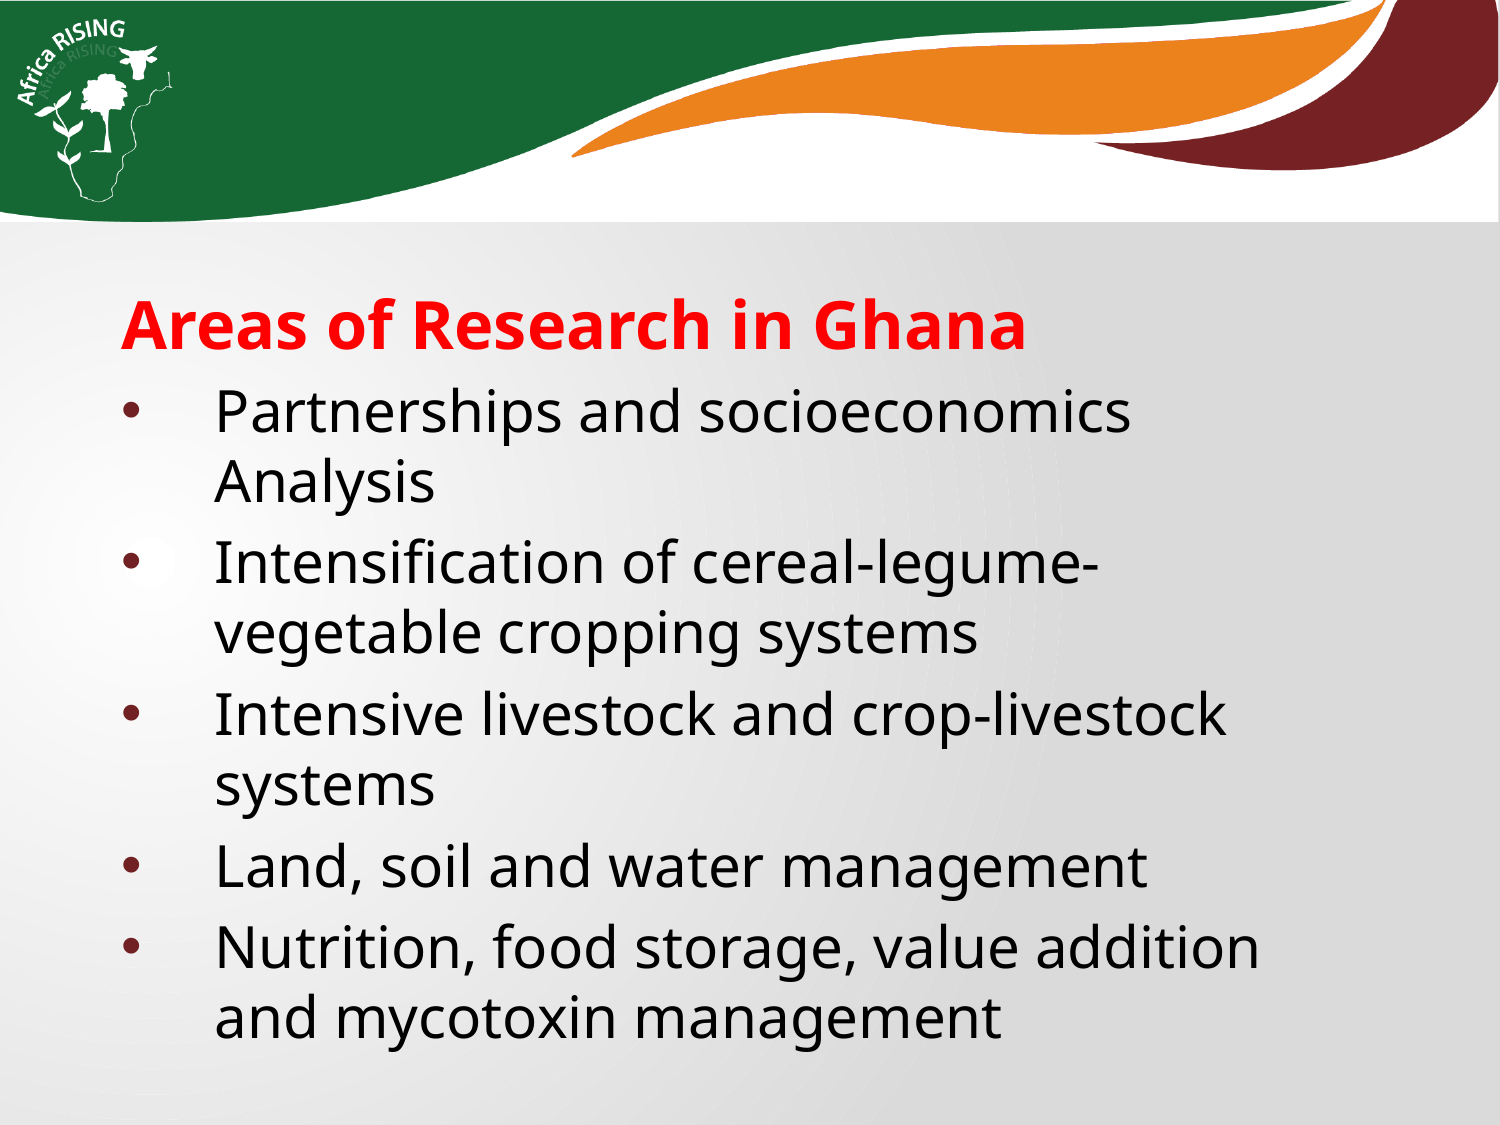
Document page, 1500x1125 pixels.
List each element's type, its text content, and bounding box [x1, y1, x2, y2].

picture [0, 0, 1499, 222]
list Areas of Research in Ghana Partnerships and socioeconomics Analysis Intensification of cereal-legume-vegetable cropping systems Intensive livestock and crop-livestock systems Land, soil and water management Nutrition, food storage, value addition and mycotoxin management [87, 275, 1363, 1050]
